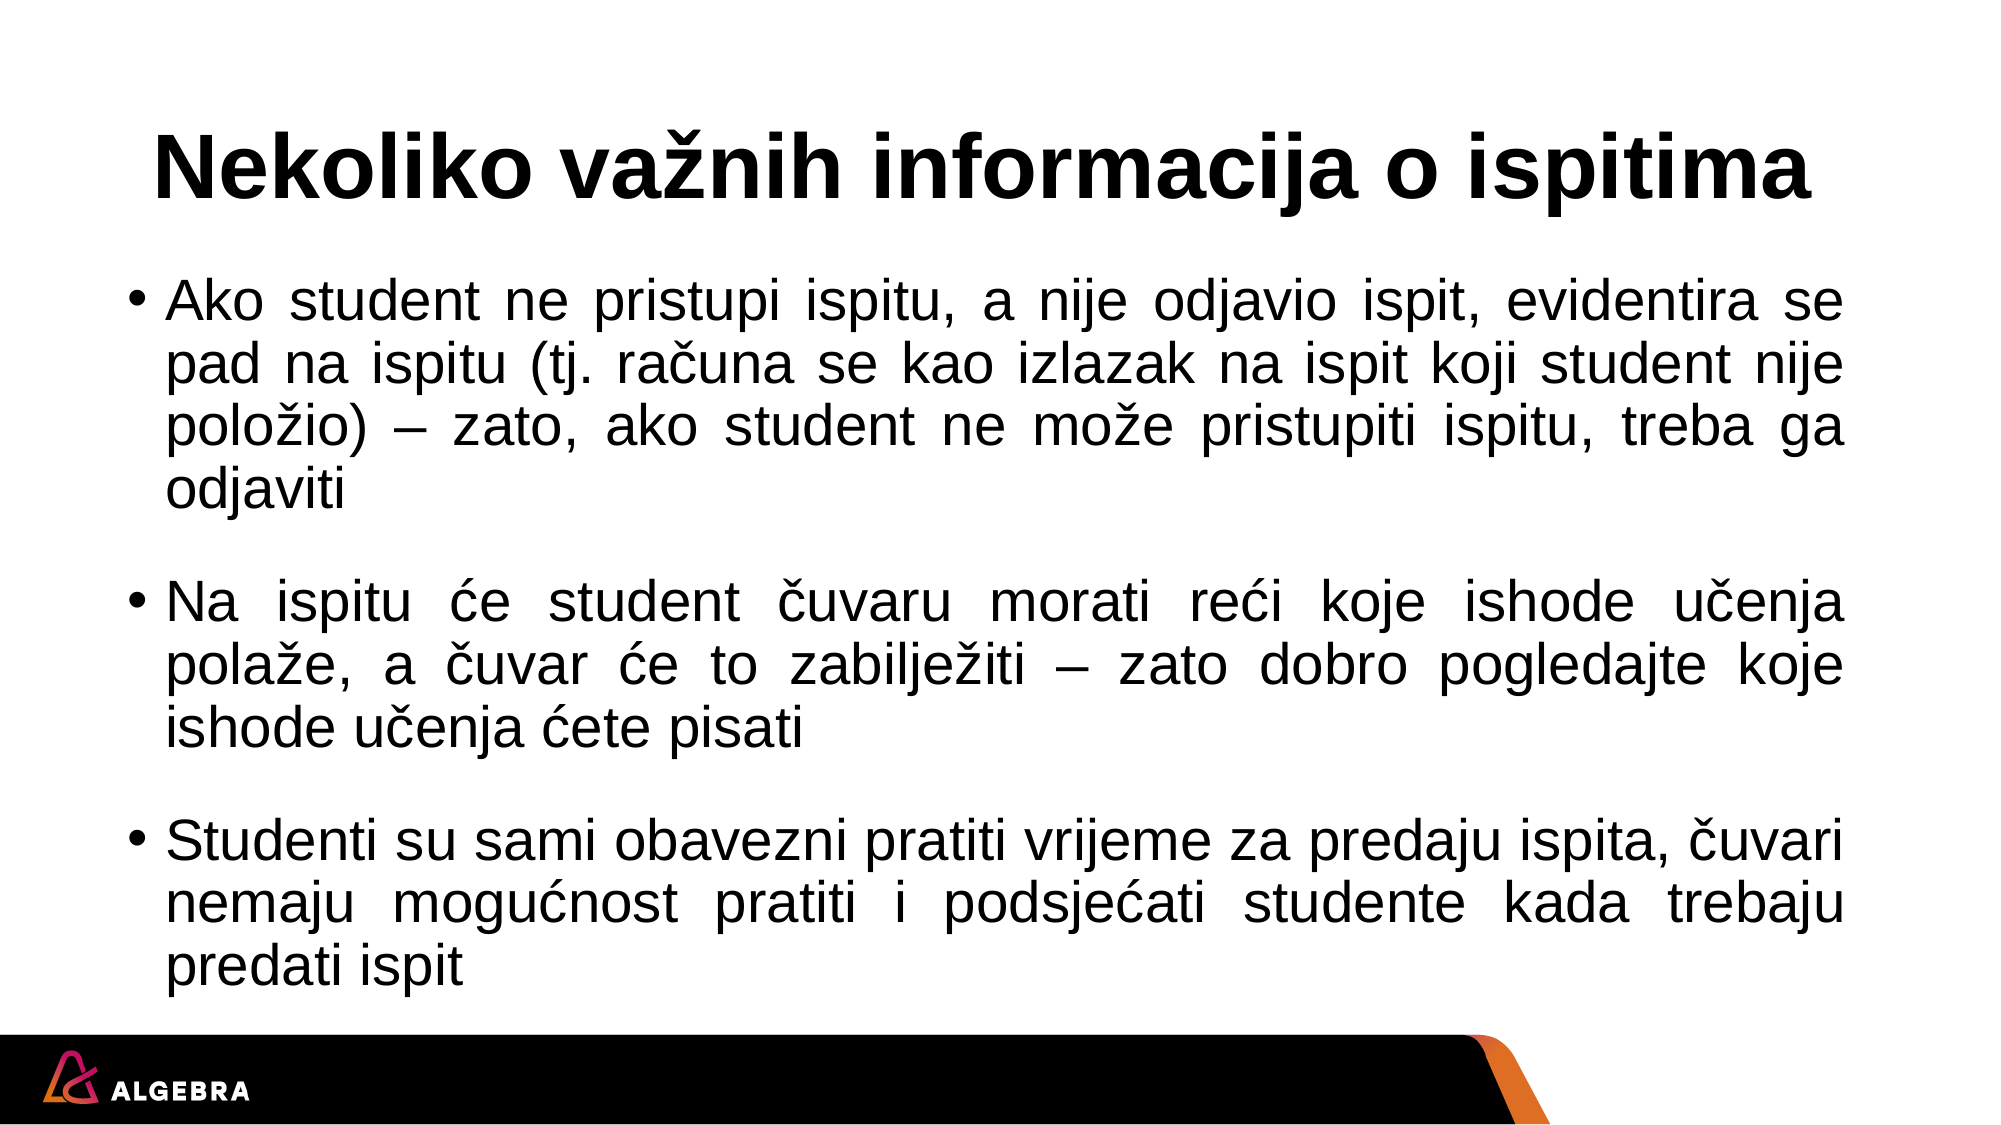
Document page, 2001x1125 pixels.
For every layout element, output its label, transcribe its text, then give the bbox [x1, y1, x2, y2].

list Ako student ne pristupi ispitu, a nije odjavio ispit, evidentira se pad na ispitu (tj. računa se kao izlazak na ispit koji student nije položio) – zato, ako student ne može pristupiti ispitu, treba ga odjaviti Na ispitu će student čuvaru morati reći koje ishode učenja polaže, a čuvar će to zabilježiti – zato dobro pogledajte koje ishode učenja ćete pisati Studenti su sami obavezni pratiti vrijeme za predaju ispita, čuvari nemaju mogućnost pratiti i podsjećati studente kada trebaju predati ispit [112, 262, 1863, 1014]
picture [0, 1034, 1733, 1125]
title Nekoliko važnih informacija o ispitima [137, 59, 1863, 262]
